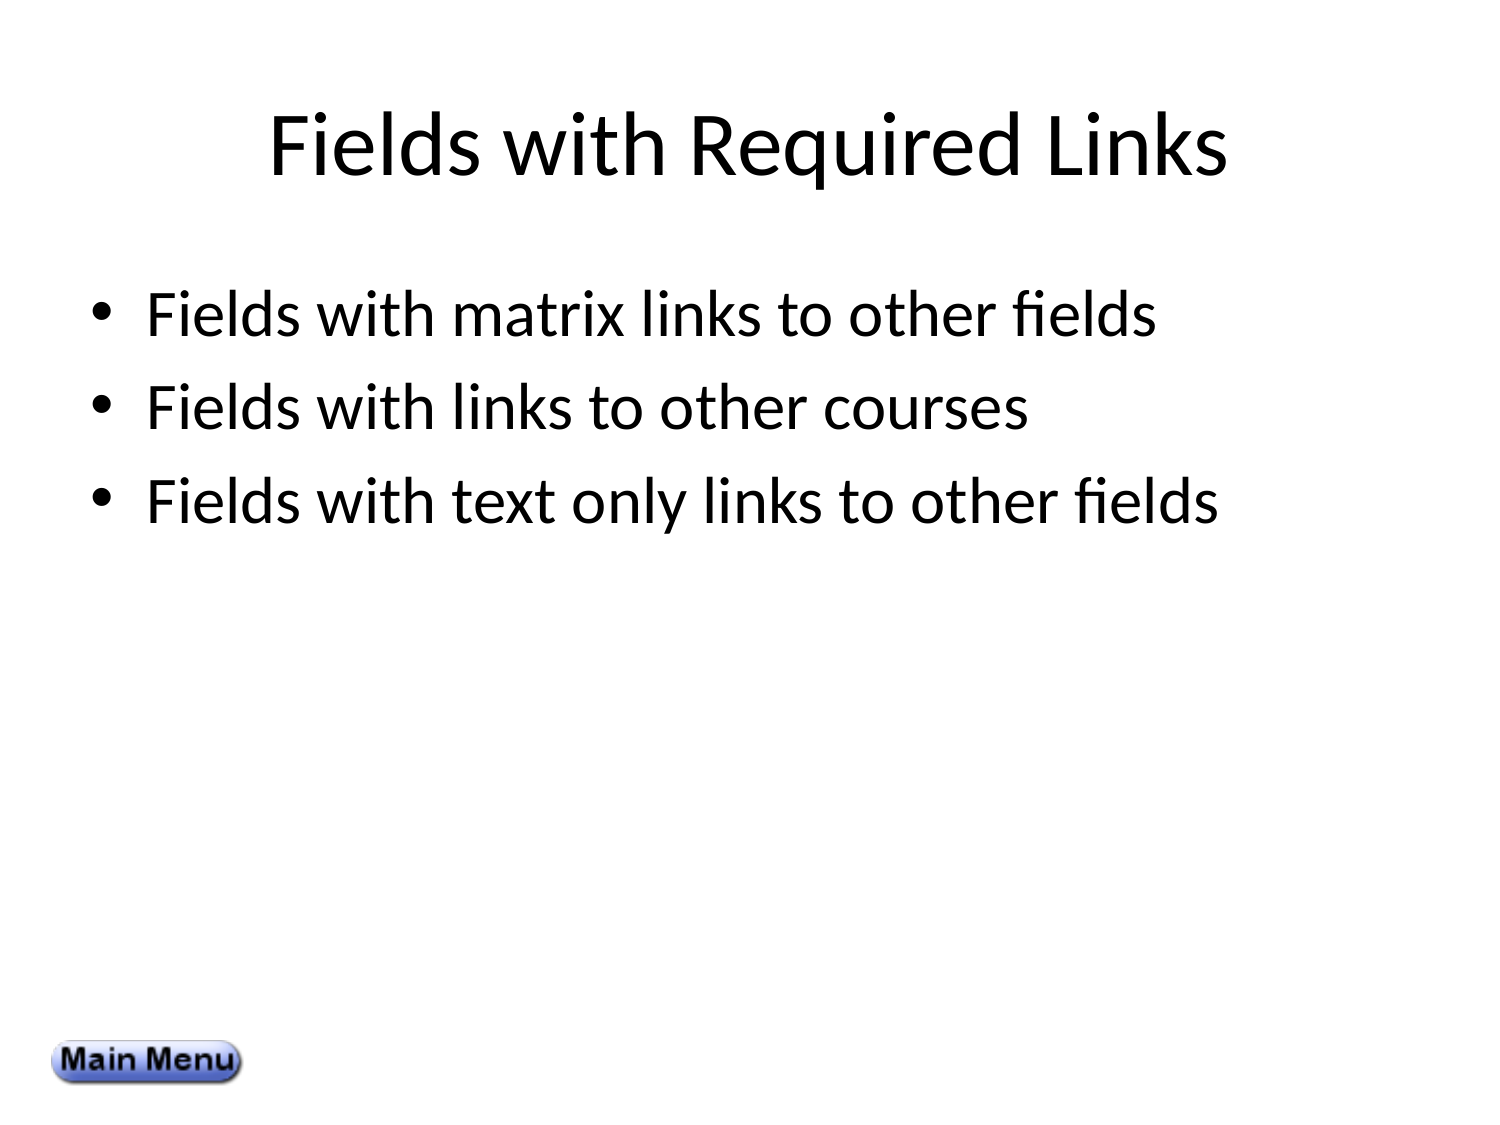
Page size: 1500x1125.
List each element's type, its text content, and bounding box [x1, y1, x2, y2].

list Fields with matrix links to other fields Fields with links to other courses Fields with text only links to other fields [75, 262, 1425, 1005]
picture [49, 1039, 249, 1091]
title Fields with Required Links [75, 45, 1425, 233]
